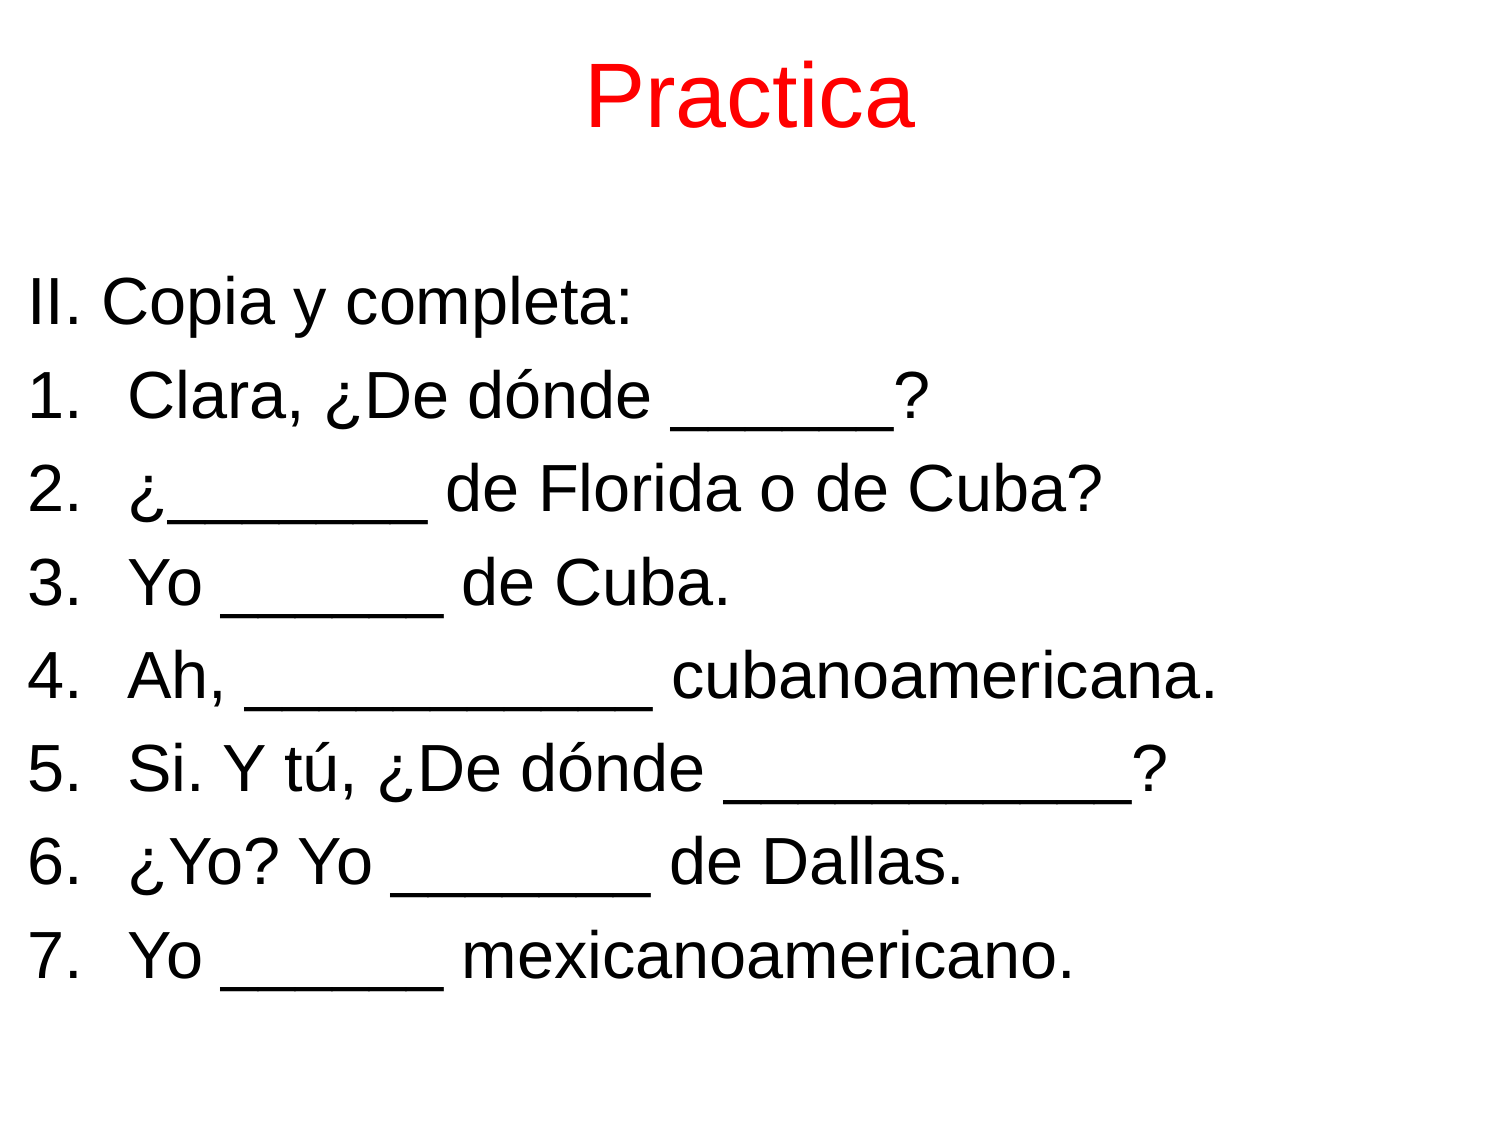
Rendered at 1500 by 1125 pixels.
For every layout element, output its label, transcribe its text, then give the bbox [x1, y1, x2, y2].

title Practica [75, 12, 1425, 157]
list II. Copia y completa: Clara, ¿De dónde ______? ¿_______ de Florida o de Cuba? Yo ______ de Cuba. Ah, ___________ cubanoamericana. Si. Y tú, ¿De dónde ___________? ¿Yo? Yo _______ de Dallas. Yo ______ mexicanoamericano. [12, 157, 1500, 1025]
